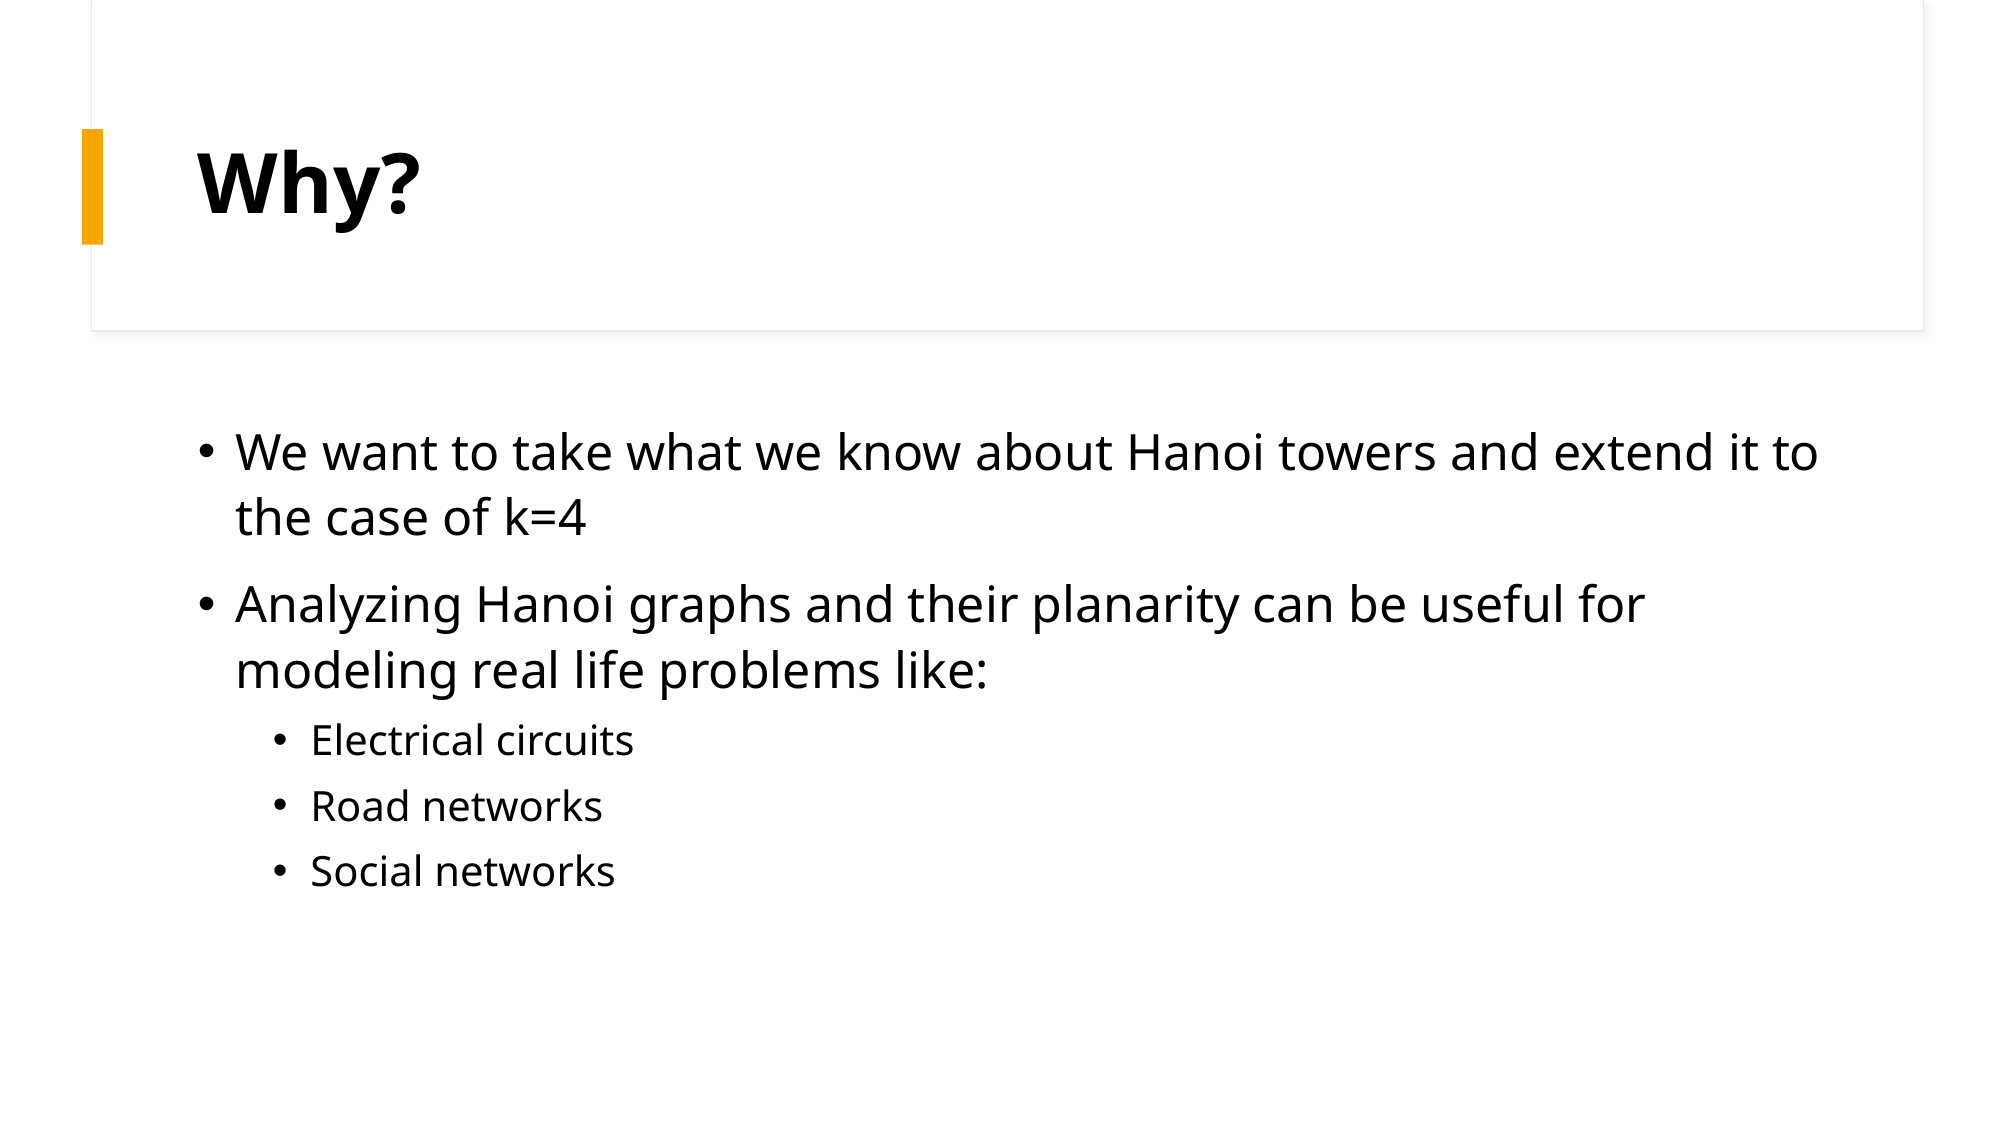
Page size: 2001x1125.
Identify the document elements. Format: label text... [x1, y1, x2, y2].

list We want to take what we know about Hanoi towers and extend it to the case of k=4 Analyzing Hanoi graphs and their planarity can be useful for modeling real life problems like: Electrical circuits Road networks Social networks [183, 406, 1851, 1013]
title Why? [183, 90, 1851, 284]
